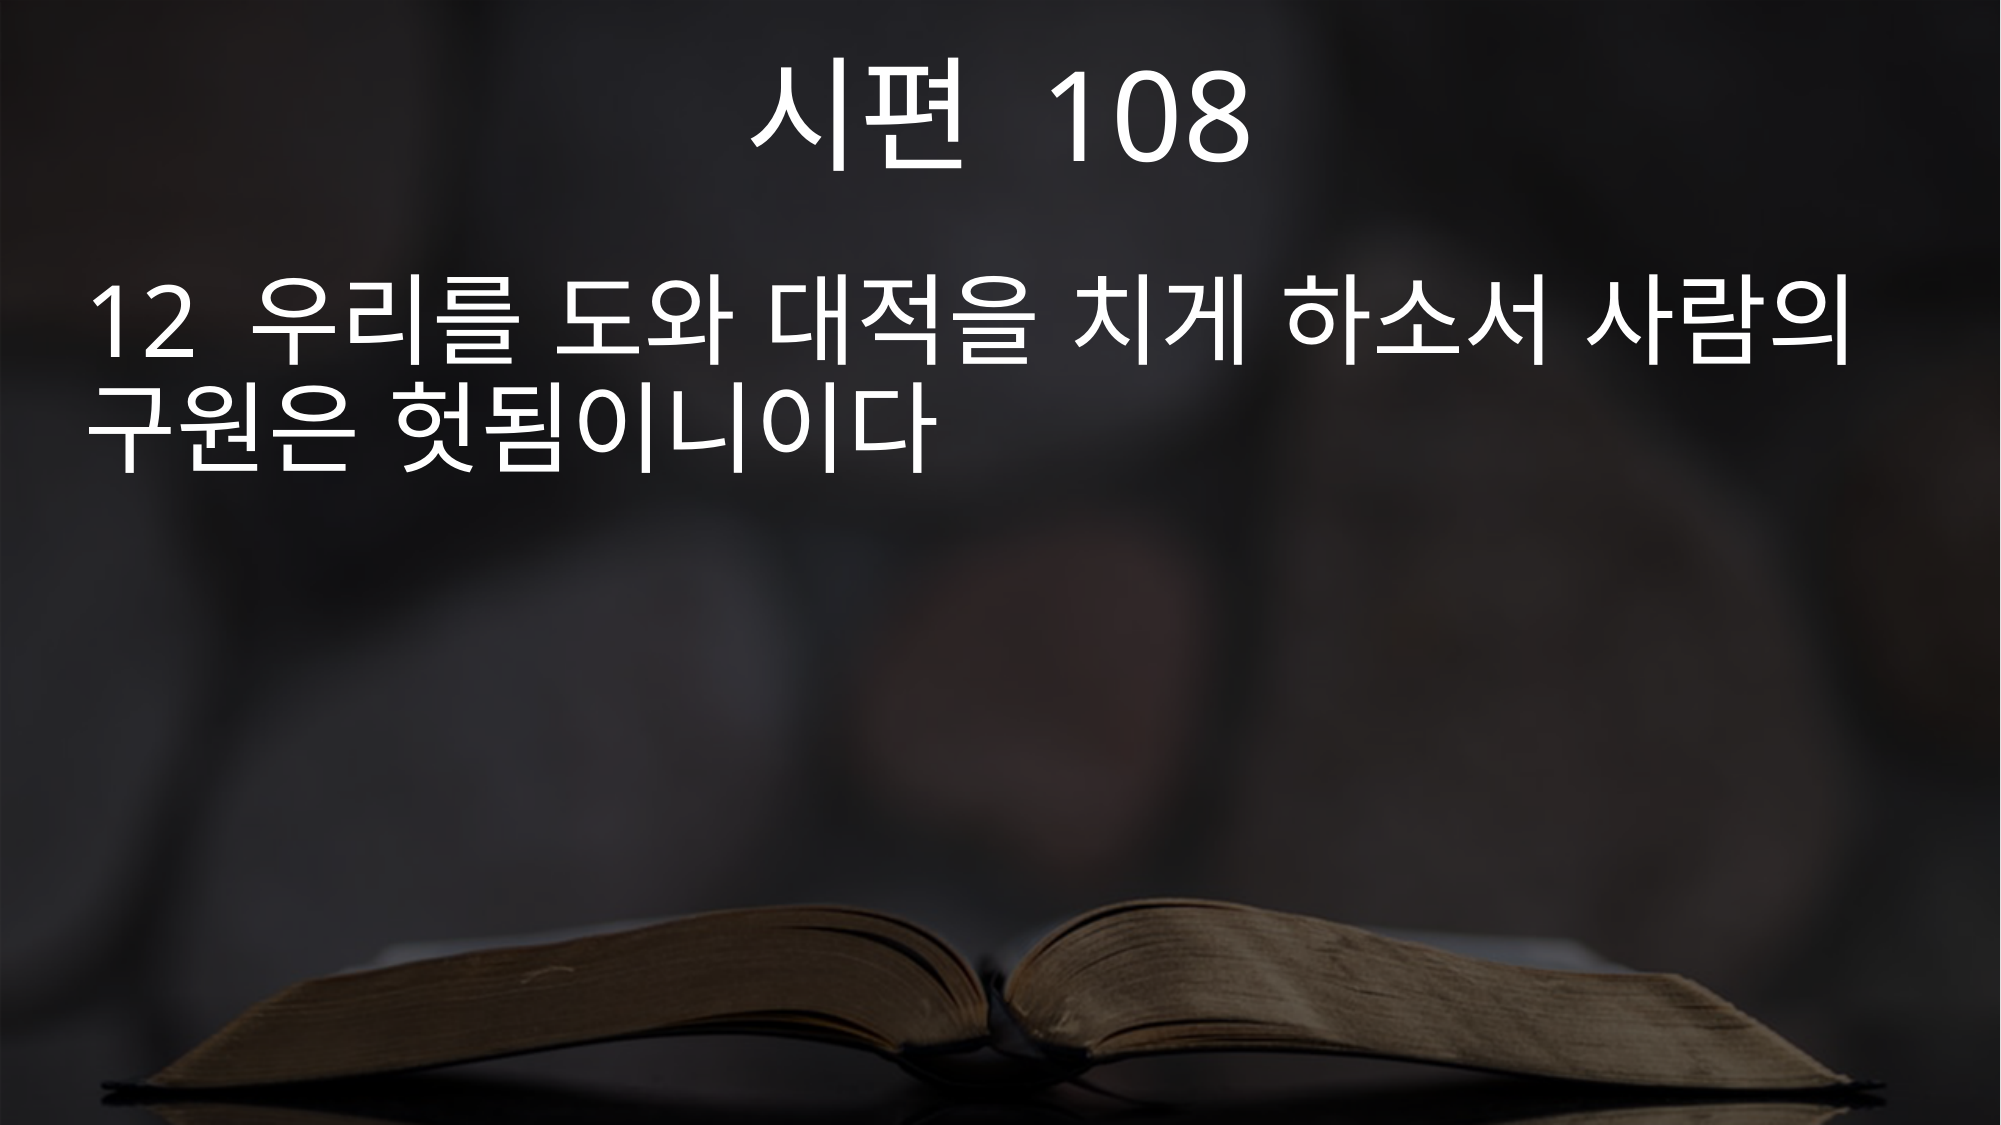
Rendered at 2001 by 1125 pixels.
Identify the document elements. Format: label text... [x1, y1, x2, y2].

footer 시편 108 [0, 32, 2000, 192]
list 12 우리를 도와 대적을 치게 하소서 사람의 구원은 헛됨이니이다 [69, 263, 1953, 423]
picture [0, 0, 2001, 1125]
